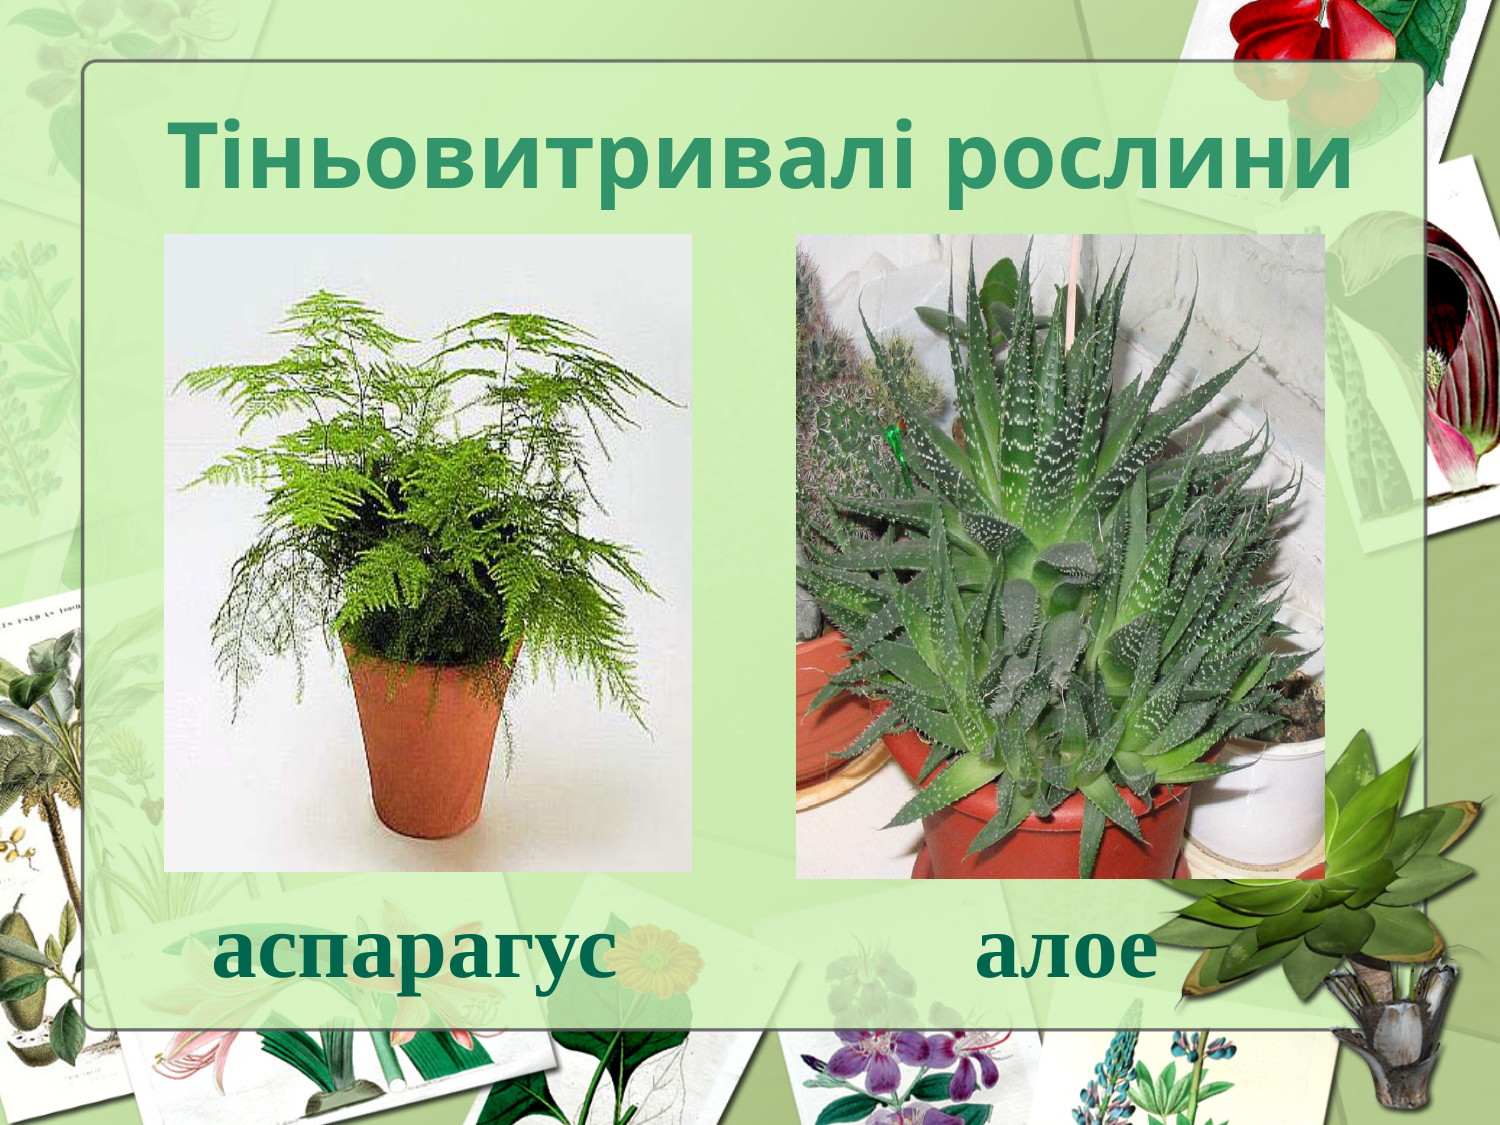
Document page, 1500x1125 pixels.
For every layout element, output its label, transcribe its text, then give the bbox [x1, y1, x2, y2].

picture [0, 0, 1500, 1125]
title Тіньовитривалі рослини [93, 58, 1430, 247]
text_box аспарагус [196, 881, 635, 1004]
text_box алое [959, 887, 1175, 1004]
